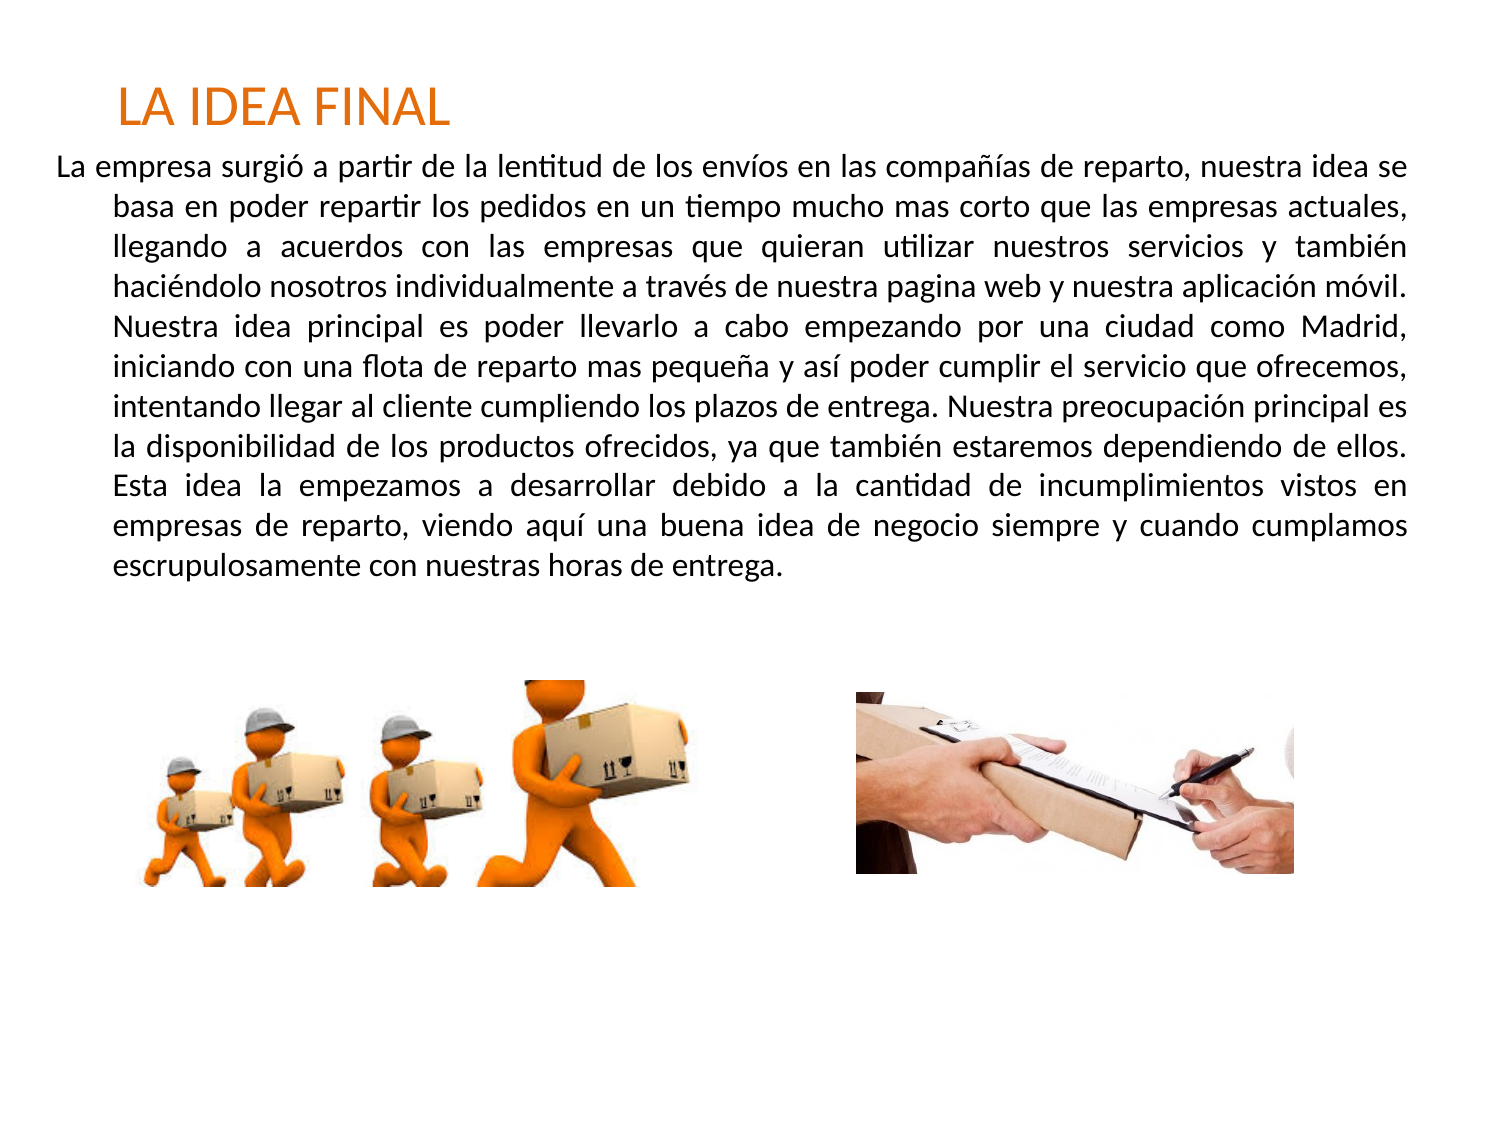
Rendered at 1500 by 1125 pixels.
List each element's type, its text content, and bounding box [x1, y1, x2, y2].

title LA IDEA FINAL [41, 66, 528, 137]
picture [135, 680, 735, 888]
list La empresa surgió a partir de la lentitud de los envíos en las compañías de reparto, nuestra idea se basa en poder repartir los pedidos en un tiempo mucho mas corto que las empresas actuales, llegando a acuerdos con las empresas que quieran utilizar nuestros servicios y también haciéndolo nosotros individualmente a través de nuestra pagina web y nuestra aplicación móvil. Nuestra idea principal es poder llevarlo a cabo empezando por una ciudad como Madrid, iniciando con una flota de reparto mas pequeña y así poder cumplir el servicio que ofrecemos, intentando llegar al cliente cumpliendo los plazos de entrega. Nuestra preocupación principal es la disponibilidad de los productos ofrecidos, ya que también estaremos dependiendo de ellos. Esta idea la empezamos a desarrollar debido a la cantidad de incumplimientos vistos en empresas de reparto, viendo aquí una buena idea de negocio siempre y cuando cumplamos escrupulosamente con nuestras horas de entrega. [41, 137, 1425, 646]
picture [856, 692, 1294, 874]
